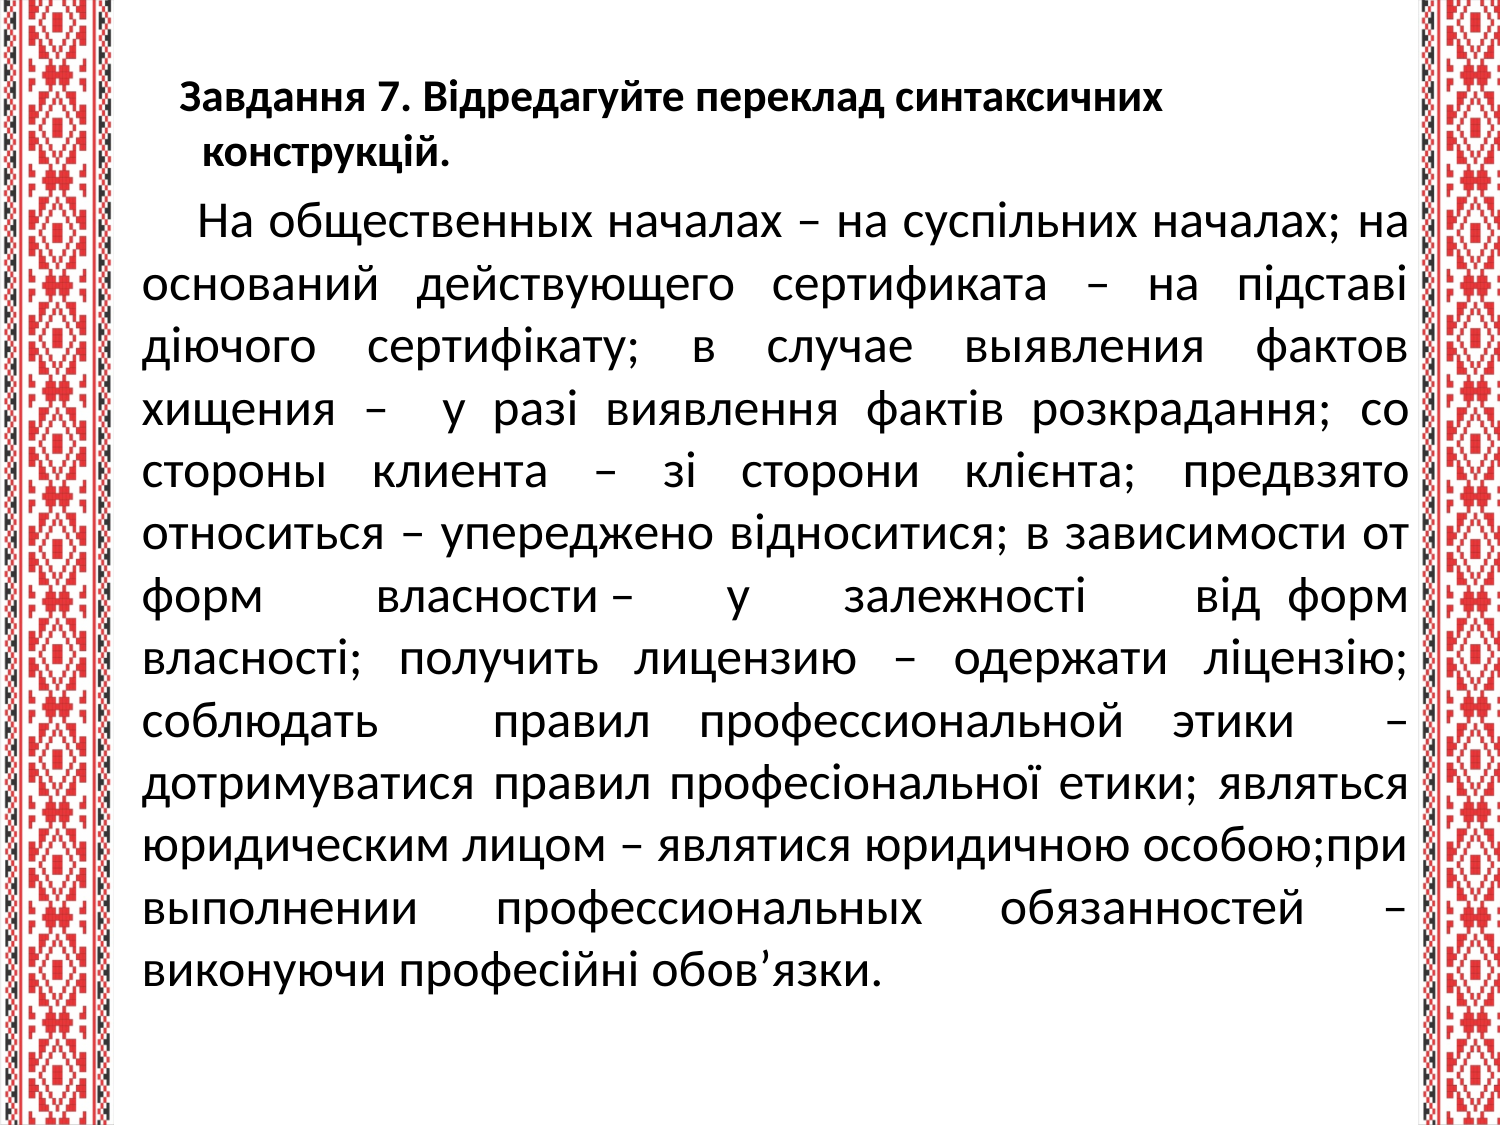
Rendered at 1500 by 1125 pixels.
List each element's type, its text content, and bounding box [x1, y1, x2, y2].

picture [911, 1, 1500, 1124]
list Завдання 7. Відредагуйте переклад синтаксичних конструкцій. На общественных началах – на суспільних началах; на оснований действующего сертификата – на підставі діючого сертифікату; в случае выявления фактов хищения – у разі виявлення фактів розкрадання; со стороны клиента – зі сторони клієнта; предвзято относиться – упереджено відноситися; в зависимости от форм власности – у залежності від форм власності; получить лицензию – одержати ліцензію; соблюдать правил профессиональной этики – дотримуватися правил професіональної етики; являться юридическим лицом – являтися юридичною особою;при выполнении профессиональных обязанностей – виконуючи професійні обов’язки. [114, 58, 1418, 1005]
picture [0, 1, 620, 1124]
